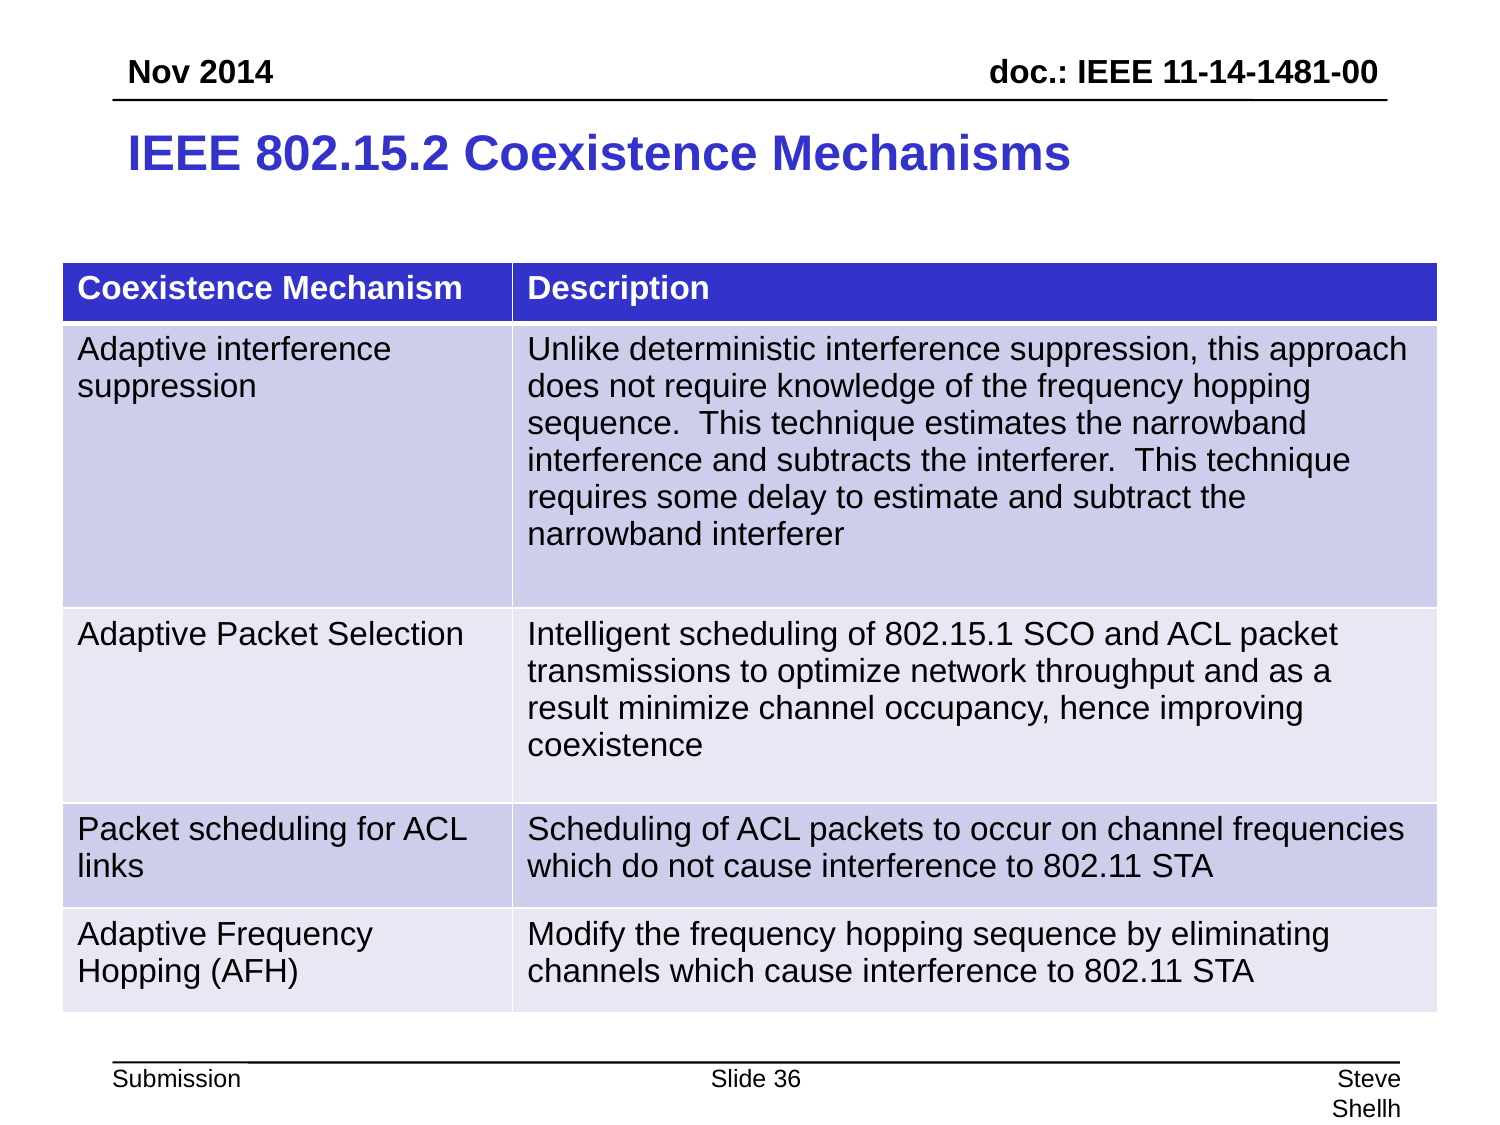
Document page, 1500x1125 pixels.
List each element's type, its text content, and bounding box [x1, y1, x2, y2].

table_header Description [513, 263, 1437, 321]
table_header Coexistence Mechanism [63, 263, 512, 321]
table_cell Adaptive Frequency Hopping (AFH) [63, 909, 512, 1012]
footer Steve Shellhammer, Qualcomm [1320, 1061, 1402, 1093]
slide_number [112, 40, 463, 101]
table_cell Modify the frequency hopping sequence by eliminating channels which cause interference to 802.11 STA [513, 909, 1437, 1012]
table_cell Packet scheduling for ACL links [63, 804, 512, 907]
table_cell Scheduling of ACL packets to occur on channel frequencies which do not cause interference to 802.11 STA [513, 804, 1437, 907]
table_cell Adaptive interference suppression [63, 326, 512, 607]
table_cell Adaptive Packet Selection [63, 609, 512, 802]
title IEEE 802.15.2 Coexistence Mechanisms [112, 112, 1388, 262]
table_cell Unlike deterministic interference suppression, this approach does not require knowledge of the frequency hopping sequence. This technique estimates the narrowband interference and subtracts the interferer. This technique requires some delay to estimate and subtract the narrowband interferer [513, 326, 1437, 607]
table_cell Intelligent scheduling of 802.15.1 SCO and ACL packet transmissions to optimize network throughput and as a result minimize channel occupancy, hence improving coexistence [513, 609, 1437, 802]
slide_number Slide 36 [709, 1061, 803, 1093]
